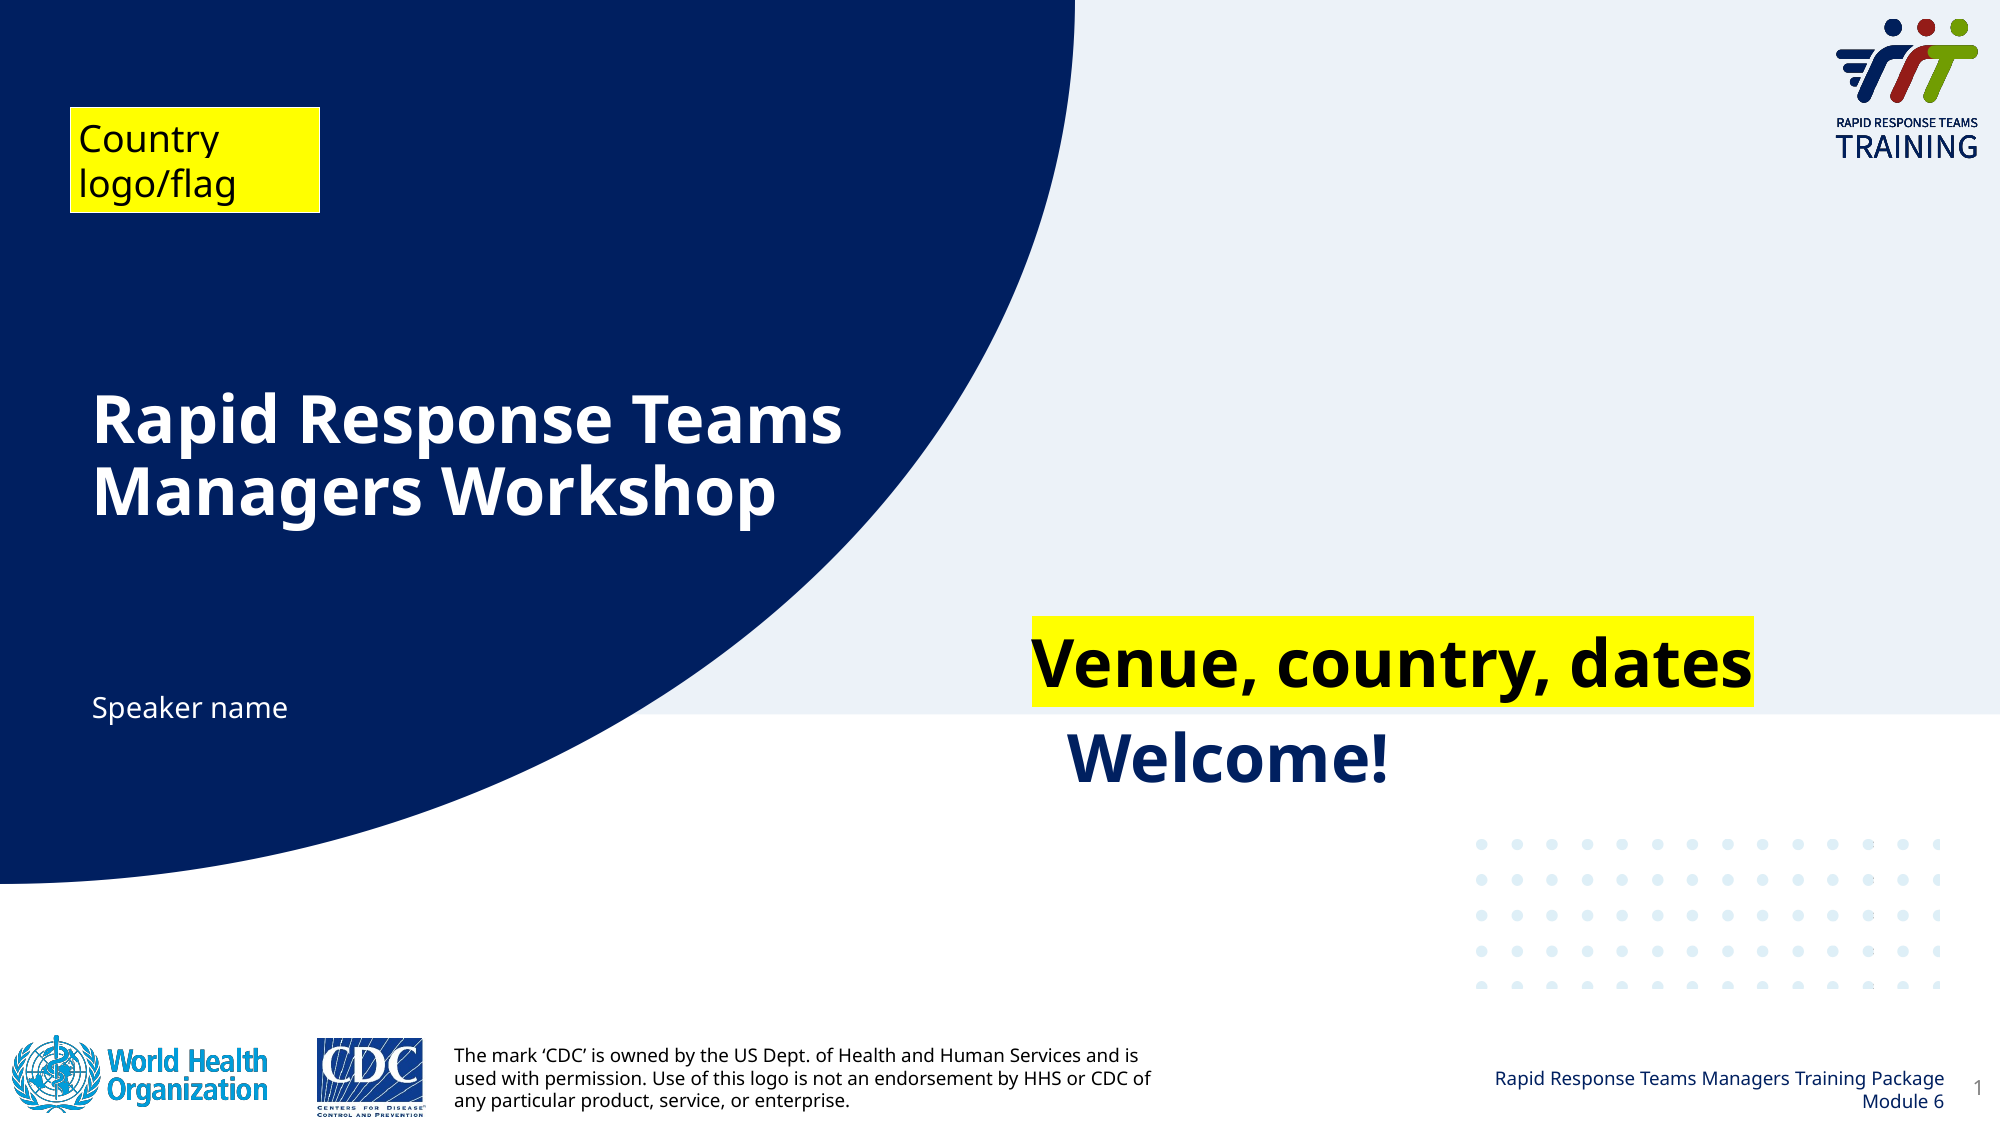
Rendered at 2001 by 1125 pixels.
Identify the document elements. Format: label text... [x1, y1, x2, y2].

picture [22, 1062, 26, 1077]
picture [317, 1038, 426, 1117]
picture [24, 1054, 36, 1087]
text_box Venue, country, dates [663, 613, 2000, 709]
picture [12, 1035, 54, 1068]
picture [0, 0, 1075, 884]
picture [50, 1108, 62, 1113]
picture [1476, 839, 1940, 989]
picture [12, 1083, 48, 1113]
text_box Country logo/flag [70, 107, 320, 213]
picture [1835, 19, 1978, 167]
slide_number 1 [1957, 1067, 1992, 1124]
picture [34, 1054, 43, 1078]
picture [40, 1062, 47, 1070]
picture [46, 1056, 54, 1062]
picture [71, 1053, 90, 1091]
text_box Welcome! [568, 708, 1890, 804]
title Rapid Response Teams Managers Workshop [83, 259, 894, 657]
picture [59, 1035, 267, 1113]
text_box Speaker name [84, 682, 468, 733]
picture [30, 1083, 37, 1091]
picture [36, 1088, 78, 1105]
